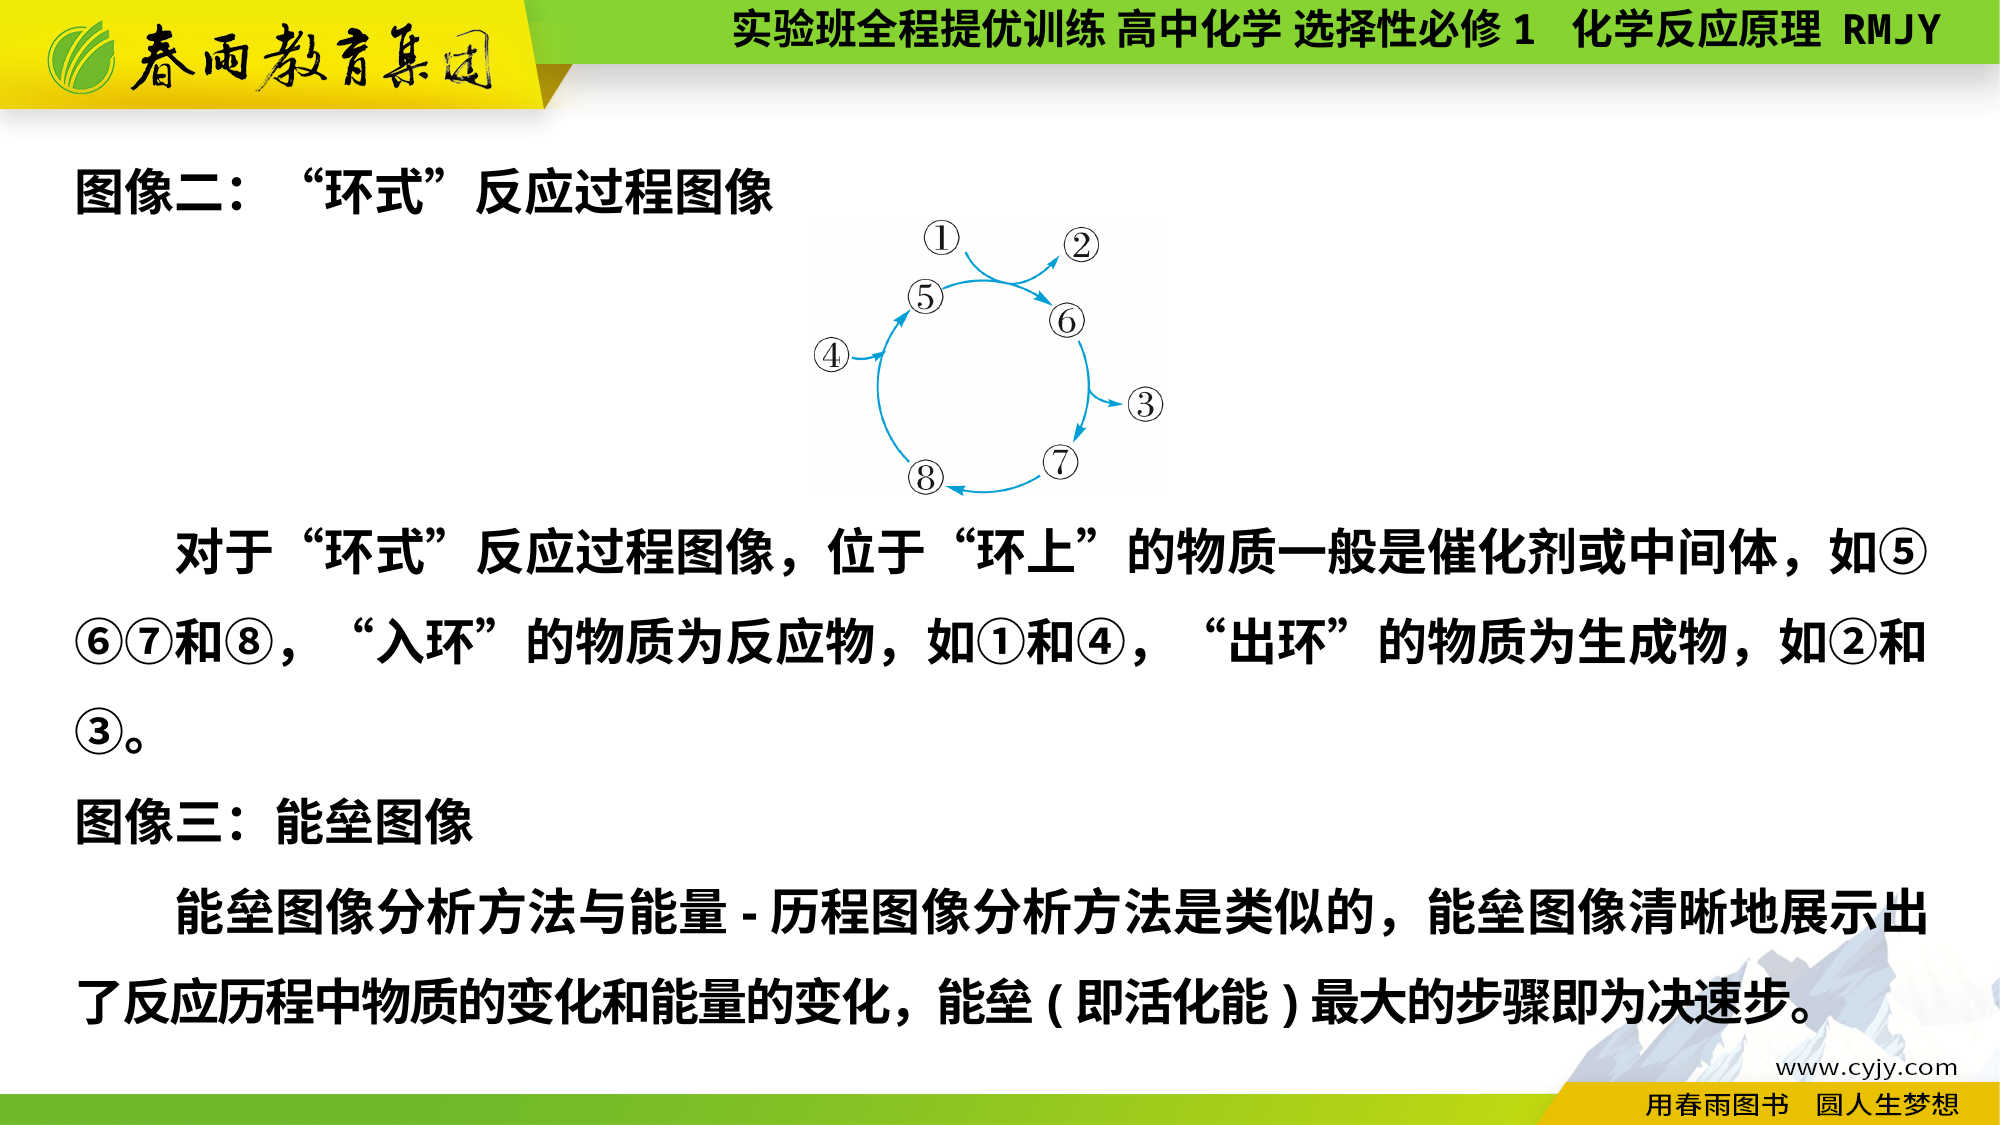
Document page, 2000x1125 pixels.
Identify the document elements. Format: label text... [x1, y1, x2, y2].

picture [0, 0, 2000, 1125]
list 图像二：“环式”反应过程图像 对于“环式”反应过程图像，位于“环上”的物质一般是催化剂或中间体，如⑤⑥⑦和⑧，“入环”的物质为反应物，如①和④，“出环”的物质为生成物，如②和③。 图像三：能垒图像 能垒图像分析方法与能量-历程图像分析方法是类似的，能垒图像清晰地展示出了反应历程中物质的变化和能量的变化，能垒(即活化能)最大的步骤即为决速步。 [59, 122, 1944, 1047]
